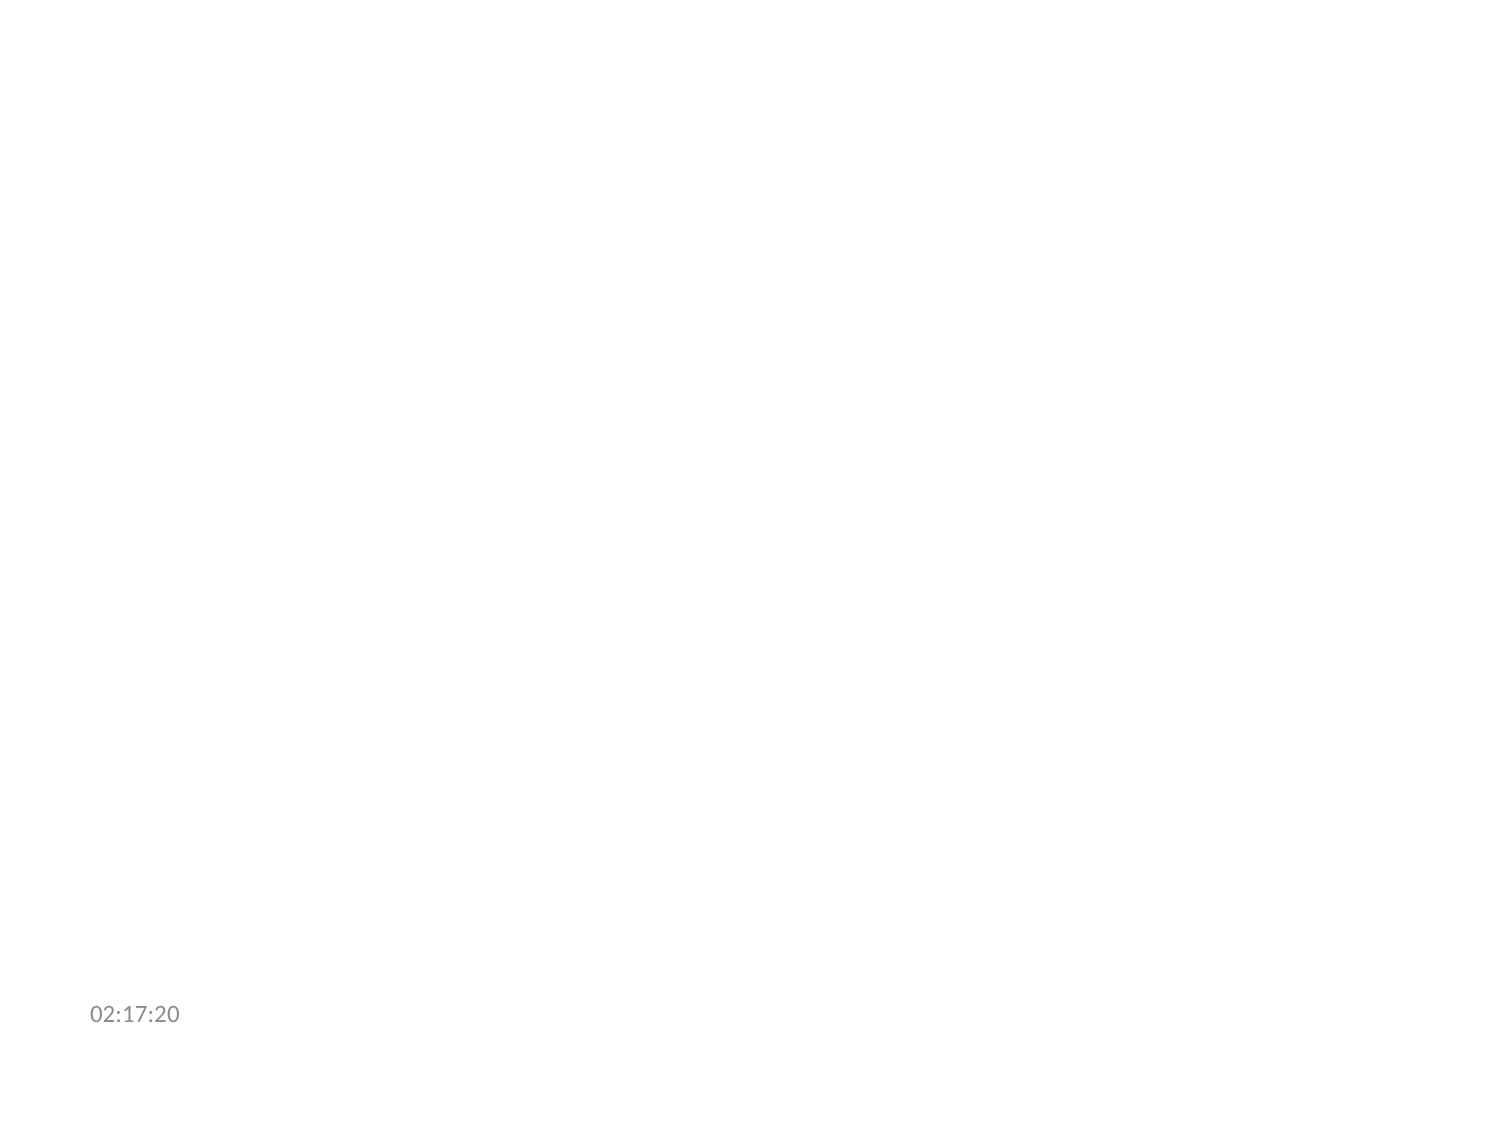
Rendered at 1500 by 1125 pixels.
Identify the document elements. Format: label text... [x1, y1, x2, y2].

text_box 15:35:09 [75, 982, 425, 1043]
